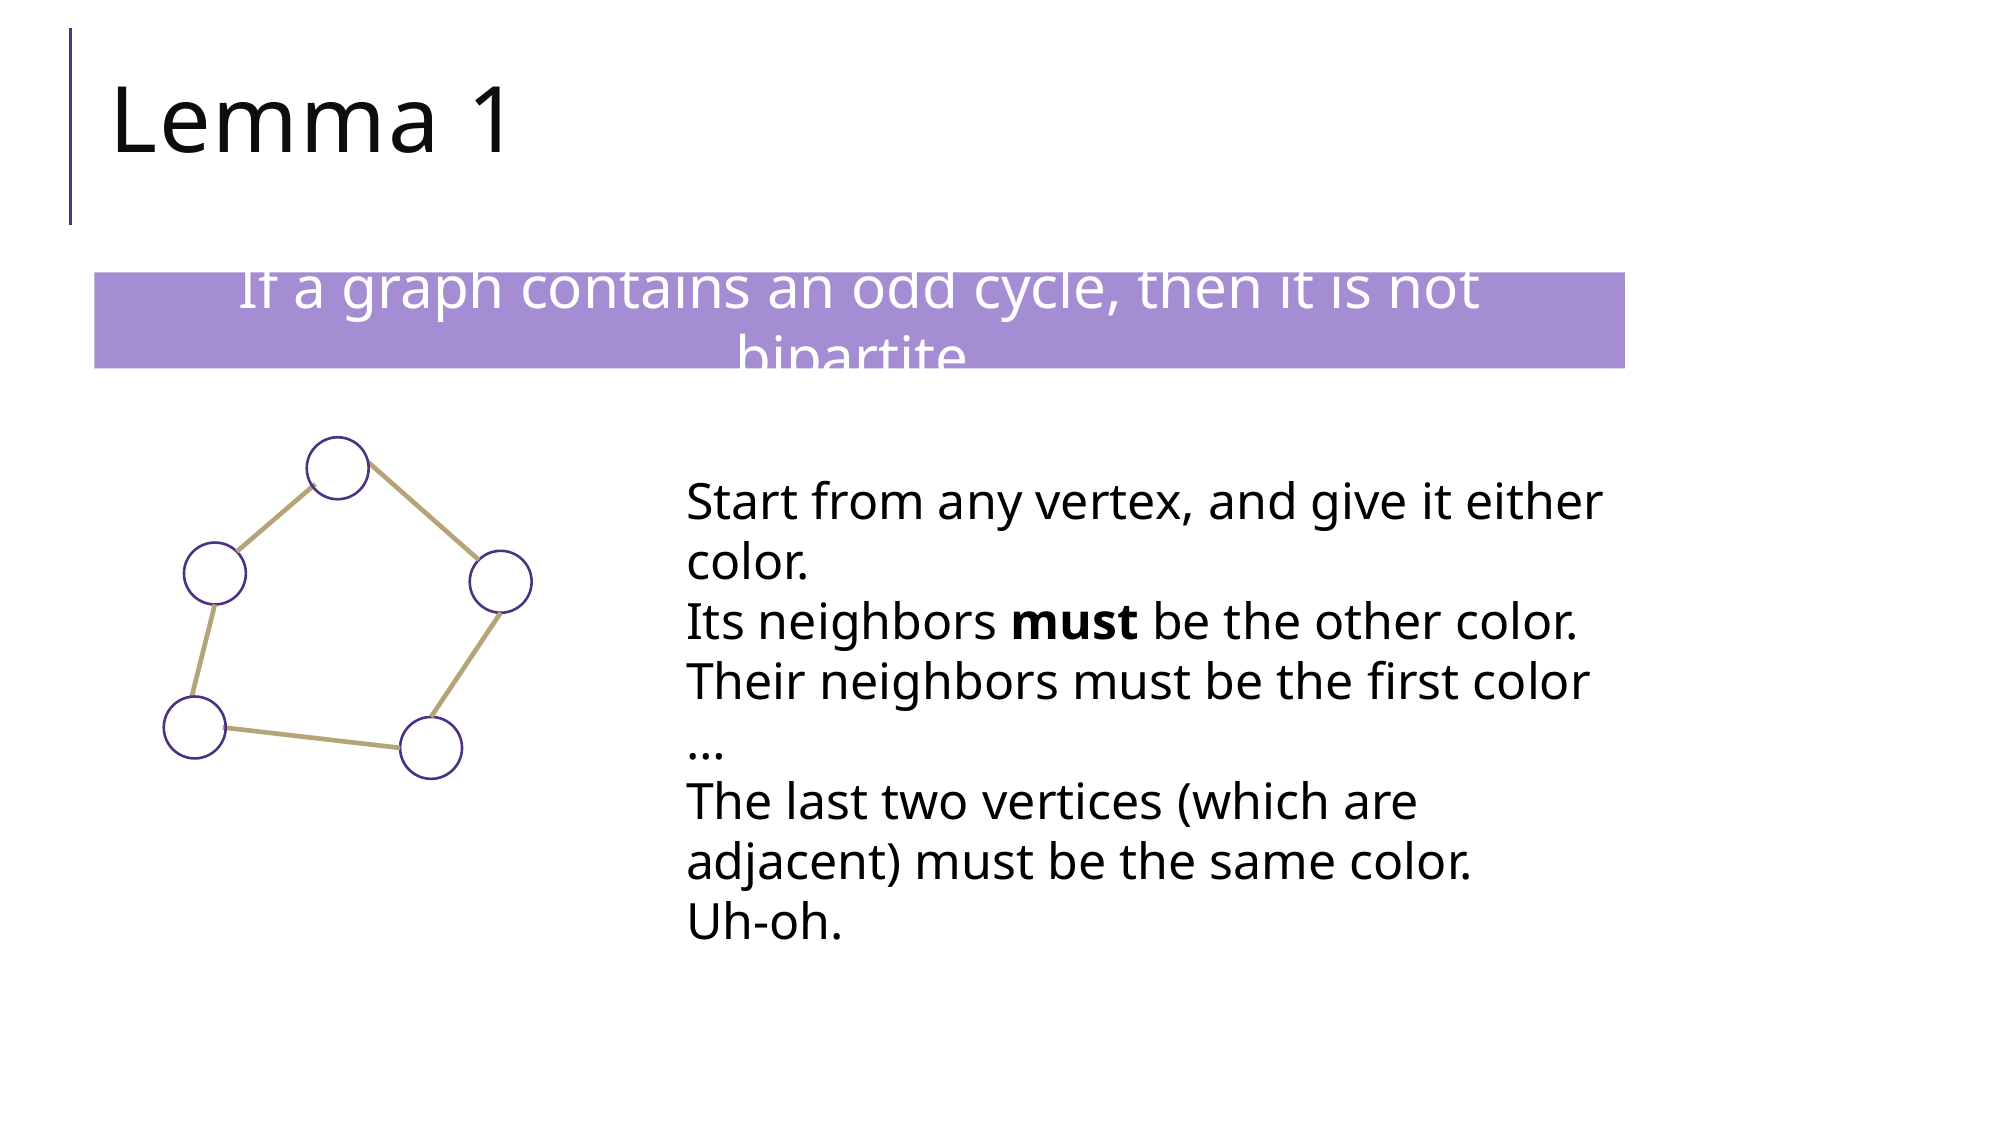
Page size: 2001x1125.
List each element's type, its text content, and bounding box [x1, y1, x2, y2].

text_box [469, 550, 532, 613]
text_box Start from any vertex, and give it either color. Its neighbors must be the other color. Their neighbors must be the first color … The last two vertices (which are adjacent) must be the same color. Uh-oh. [671, 462, 1625, 957]
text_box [191, 604, 216, 691]
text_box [430, 612, 501, 718]
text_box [232, 727, 401, 749]
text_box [163, 696, 226, 759]
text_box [399, 716, 463, 780]
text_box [236, 483, 316, 552]
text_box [367, 461, 480, 561]
text_box If a graph contains an odd cycle, then it is not bipartite. [93, 271, 1626, 370]
title Lemma 1 [94, 43, 1930, 210]
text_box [306, 437, 369, 500]
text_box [183, 542, 247, 605]
